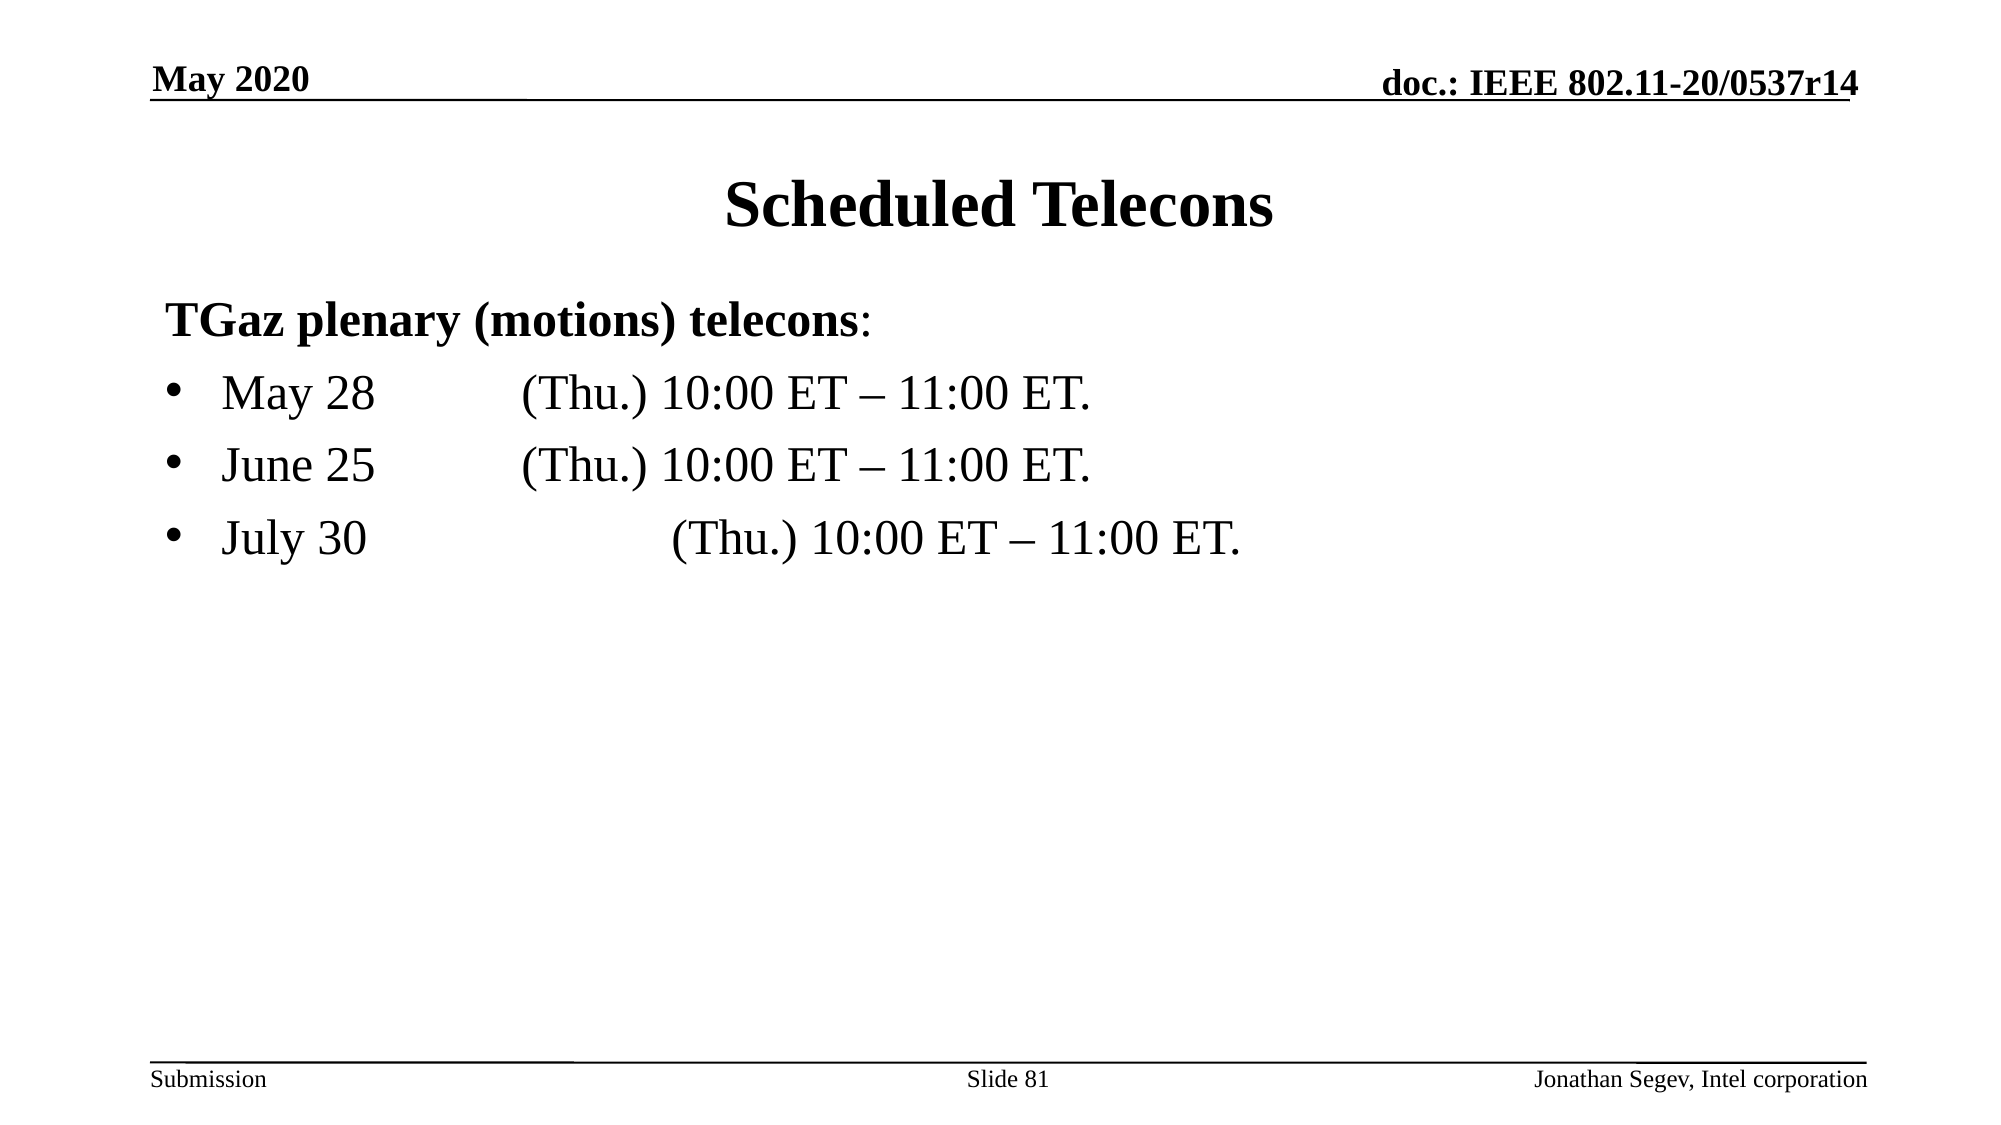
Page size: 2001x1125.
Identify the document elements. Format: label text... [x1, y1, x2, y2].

footer Jonathan Segev, Intel corporation [1171, 1061, 1869, 1093]
list TGaz plenary (motions) telecons: May 28 (Thu.) 10:00 ET – 11:00 ET. June 25 (Thu.) 10:00 ET – 11:00 ET. July 30 (Thu.) 10:00 ET – 11:00 ET. [149, 278, 1850, 670]
slide_number Slide 81 [950, 1061, 1067, 1123]
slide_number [152, 54, 563, 100]
title Scheduled Telecons [149, 112, 1850, 278]
